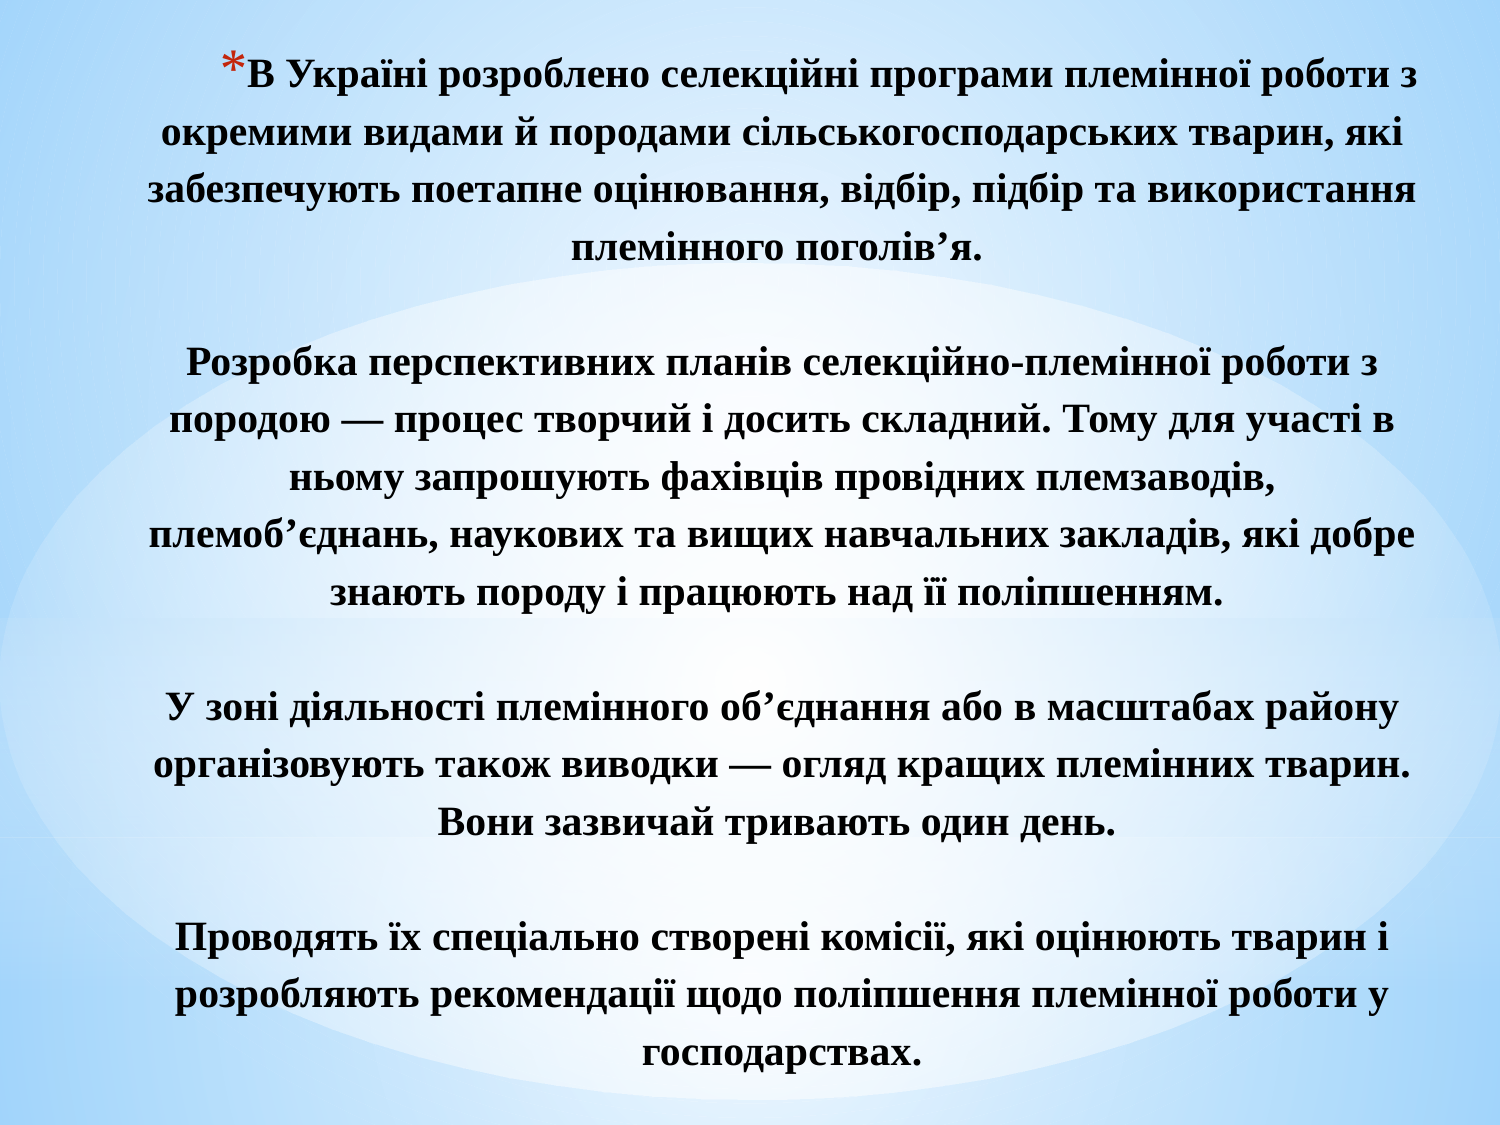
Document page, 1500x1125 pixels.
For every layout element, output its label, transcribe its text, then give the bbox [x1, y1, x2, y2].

title В Україні розроблено селекційні програми племінної роботи з окремими видами й породами сільськогосподарських тварин, які забезпечують поетапне оцінювання, відбір, підбір та використання племінного поголів’я. Розробка перспективних планів селекційно-племінної роботи з породою — процес творчий і досить складний. Тому для участі в ньому запрошують фахівців провідних племзаводів, племоб’єднань, наукових та вищих навчальних закладів, які добре знають породу і працюють над її поліпшенням. У зоні діяльності племінного об’єднання або в масштабах району організовують також виводки — огляд кращих племінних тварин. Вони зазвичай тривають один день. Проводять їх спеціально створені комісії, які оцінюють тварин і розробляють рекомендації щодо поліпшення племінної роботи у господарствах. [76, 30, 1436, 1059]
